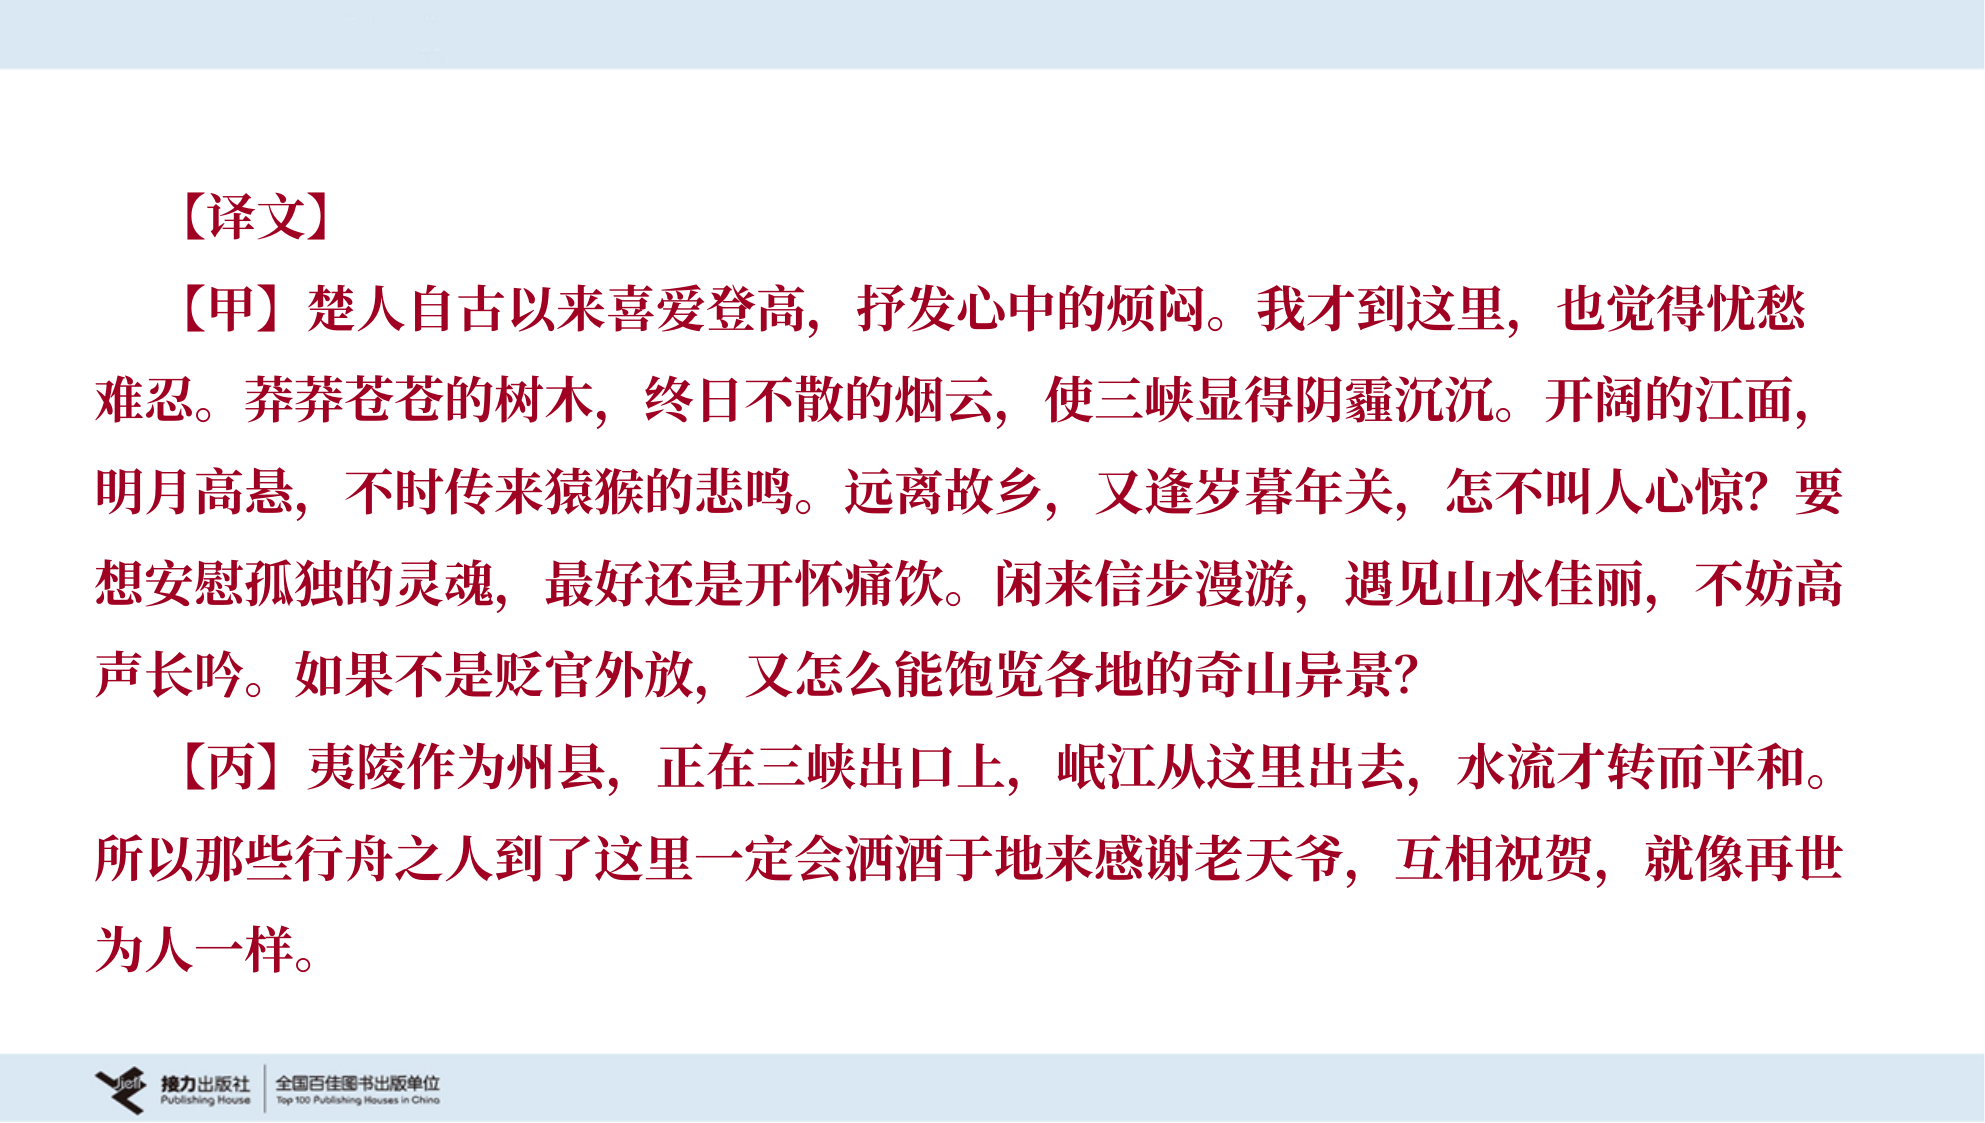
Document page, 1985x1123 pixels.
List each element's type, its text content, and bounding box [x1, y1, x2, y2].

text_box 【译文】 【甲】楚人自古以来喜爱登高，抒发心中的烦闷。我才到这里，也觉得忧愁 难忍。莽莽苍苍的树木，终日不散的烟云，使三峡显得阴霾沉沉。开阔的江面， 明月高悬，不时传来猿猴的悲鸣。远离故乡，又逢岁暮年关，怎不叫人心惊？要 想安慰孤独的灵魂，最好还是开怀痛饮。闲来信步漫游，遇见山水佳丽，不妨高 声长吟。如果不是贬官外放，又怎么能饱览各地的奇山异景？ 【丙】夷陵作为州县，正在三峡出口上，岷江从这里出去，水流才转而平和。 所以那些行舟之人到了这里一定会洒酒于地来感谢老天爷，互相祝贺，就像再世 为人一样。 [94, 153, 1892, 979]
picture [0, 0, 1985, 1122]
